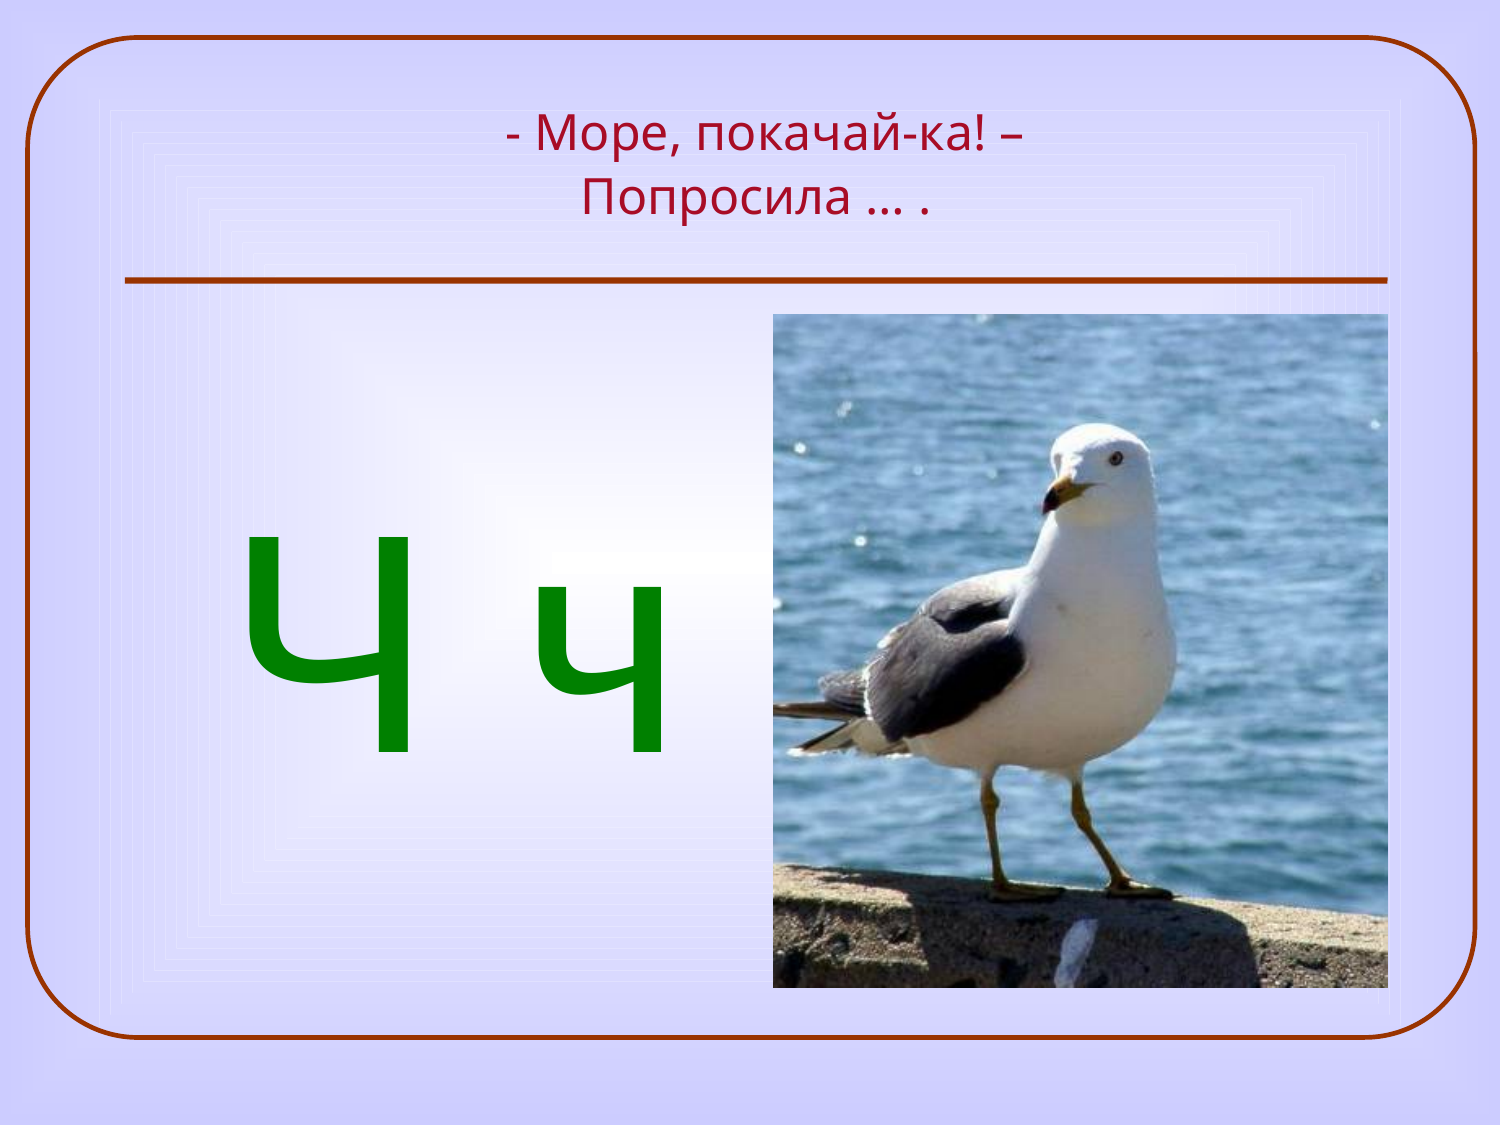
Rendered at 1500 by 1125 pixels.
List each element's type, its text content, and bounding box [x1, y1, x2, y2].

picture [773, 314, 1388, 988]
list Ч ч [123, 432, 739, 976]
title - Море, покачай-ка! – Попросила … . [124, 66, 1388, 232]
